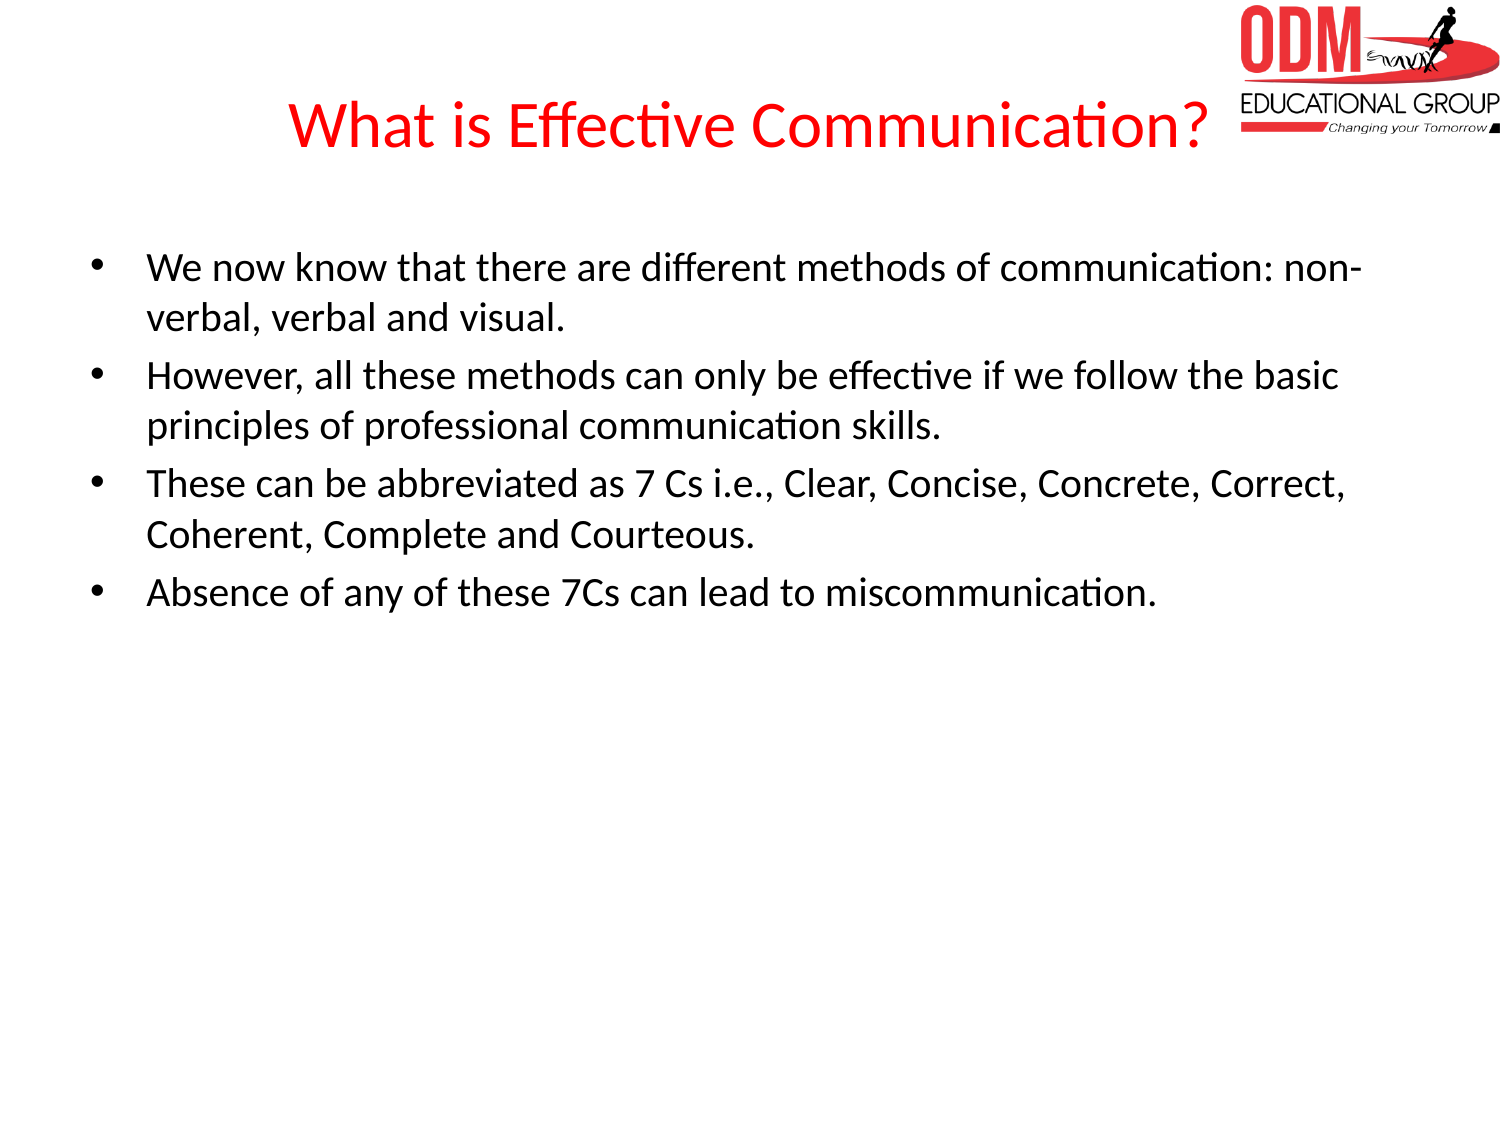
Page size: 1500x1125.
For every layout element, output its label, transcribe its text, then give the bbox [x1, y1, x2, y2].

title What is Effective Communication? [75, 45, 1425, 197]
picture [1240, 5, 1500, 135]
list We now know that there are different methods of communication: non-verbal, verbal and visual. However, all these methods can only be effective if we follow the basic principles of professional communication skills. These can be abbreviated as 7 Cs i.e., Clear, Concise, Concrete, Correct, Coherent, Complete and Courteous. Absence of any of these 7Cs can lead to miscommunication. [75, 231, 1425, 1005]
